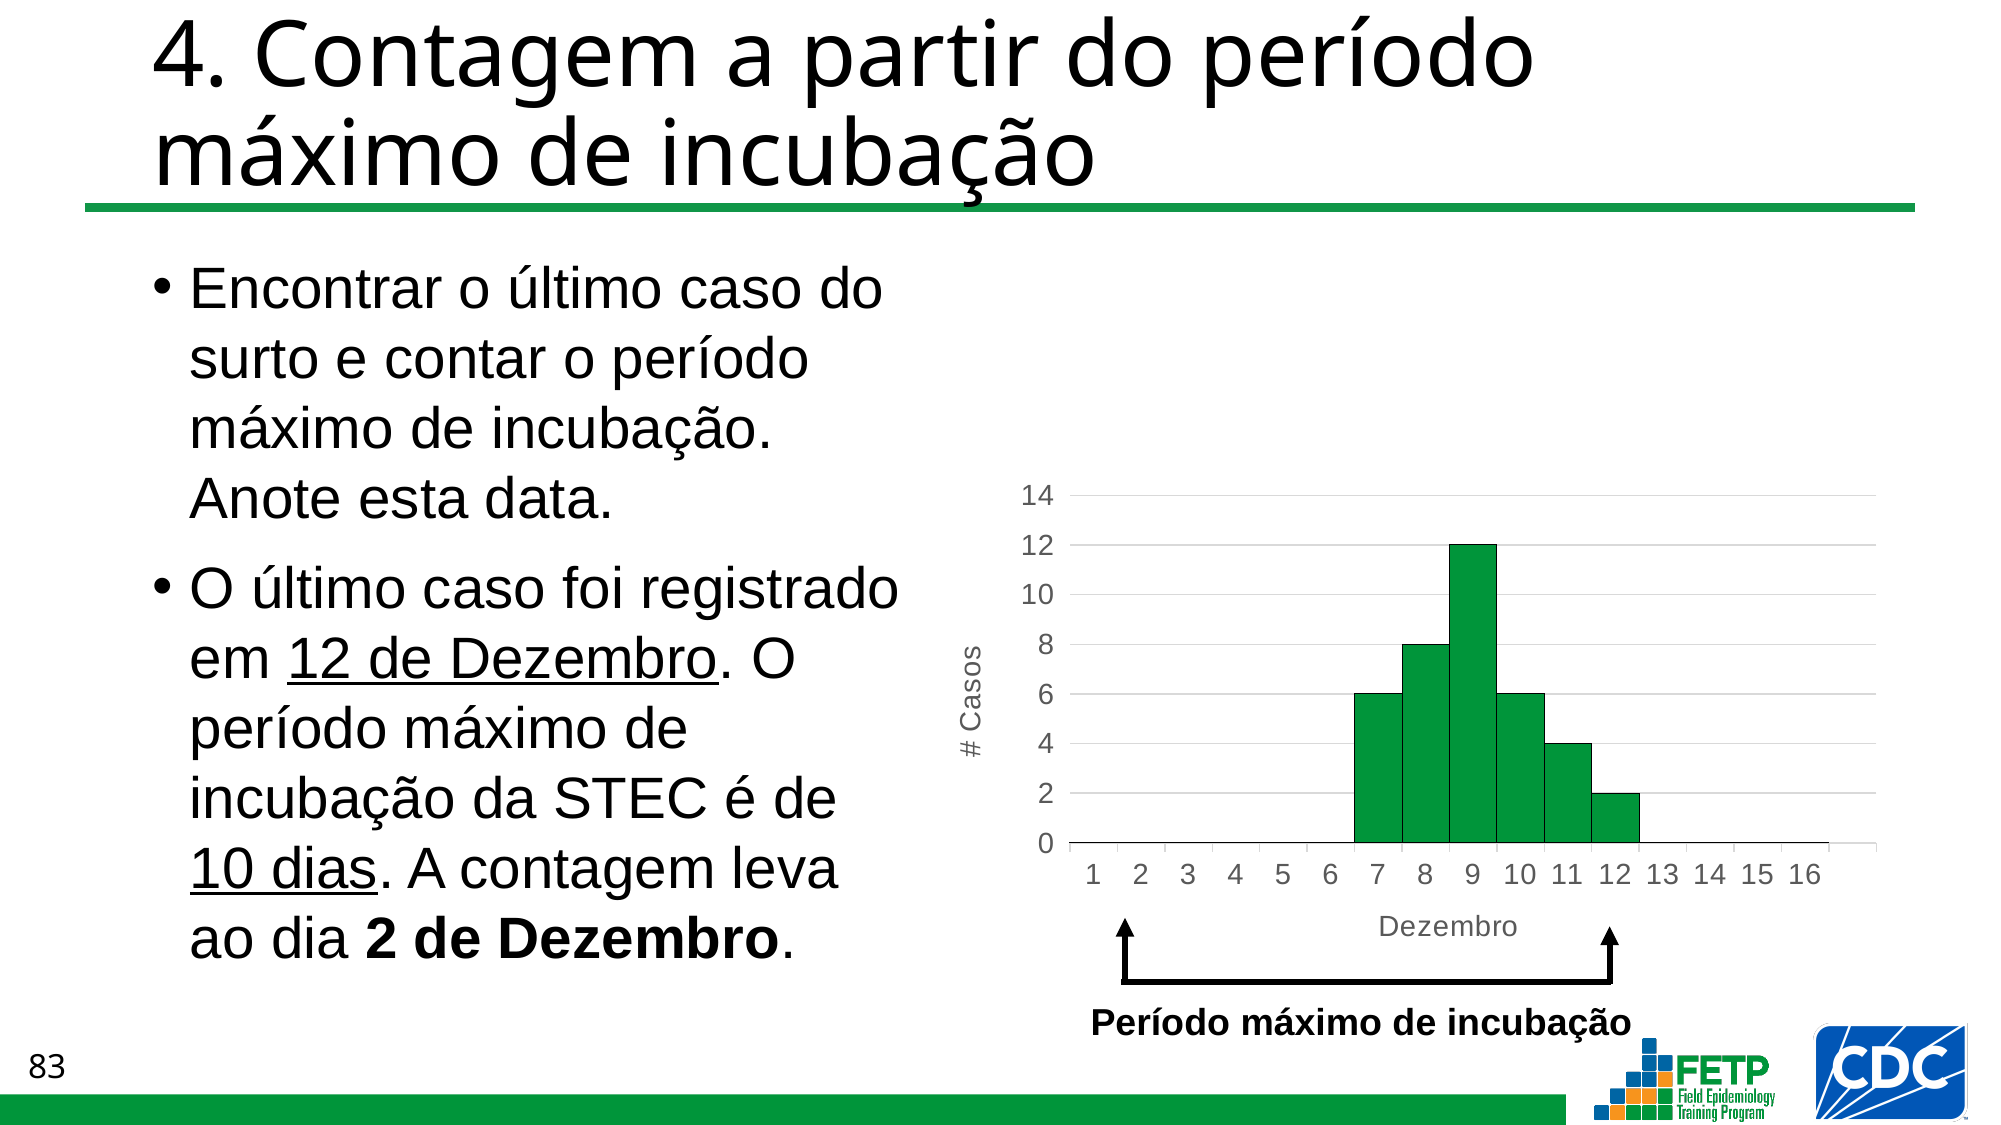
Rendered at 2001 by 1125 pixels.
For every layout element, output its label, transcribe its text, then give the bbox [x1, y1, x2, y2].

list Encontrar o último caso do surto e contar o período máximo de incubação. Anote esta data. O último caso foi registrado em 12 de Dezembro. O período máximo de incubação da STEC é de 10 dias. A contagem leva ao dia 2 de Dezembro. [137, 242, 932, 1004]
title 4. Contagem a partir do período máximo de incubação [137, 0, 1863, 207]
chart [924, 468, 1896, 976]
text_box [1068, 917, 1656, 1051]
picture [1594, 1038, 1775, 1122]
picture [1813, 1023, 1968, 1122]
